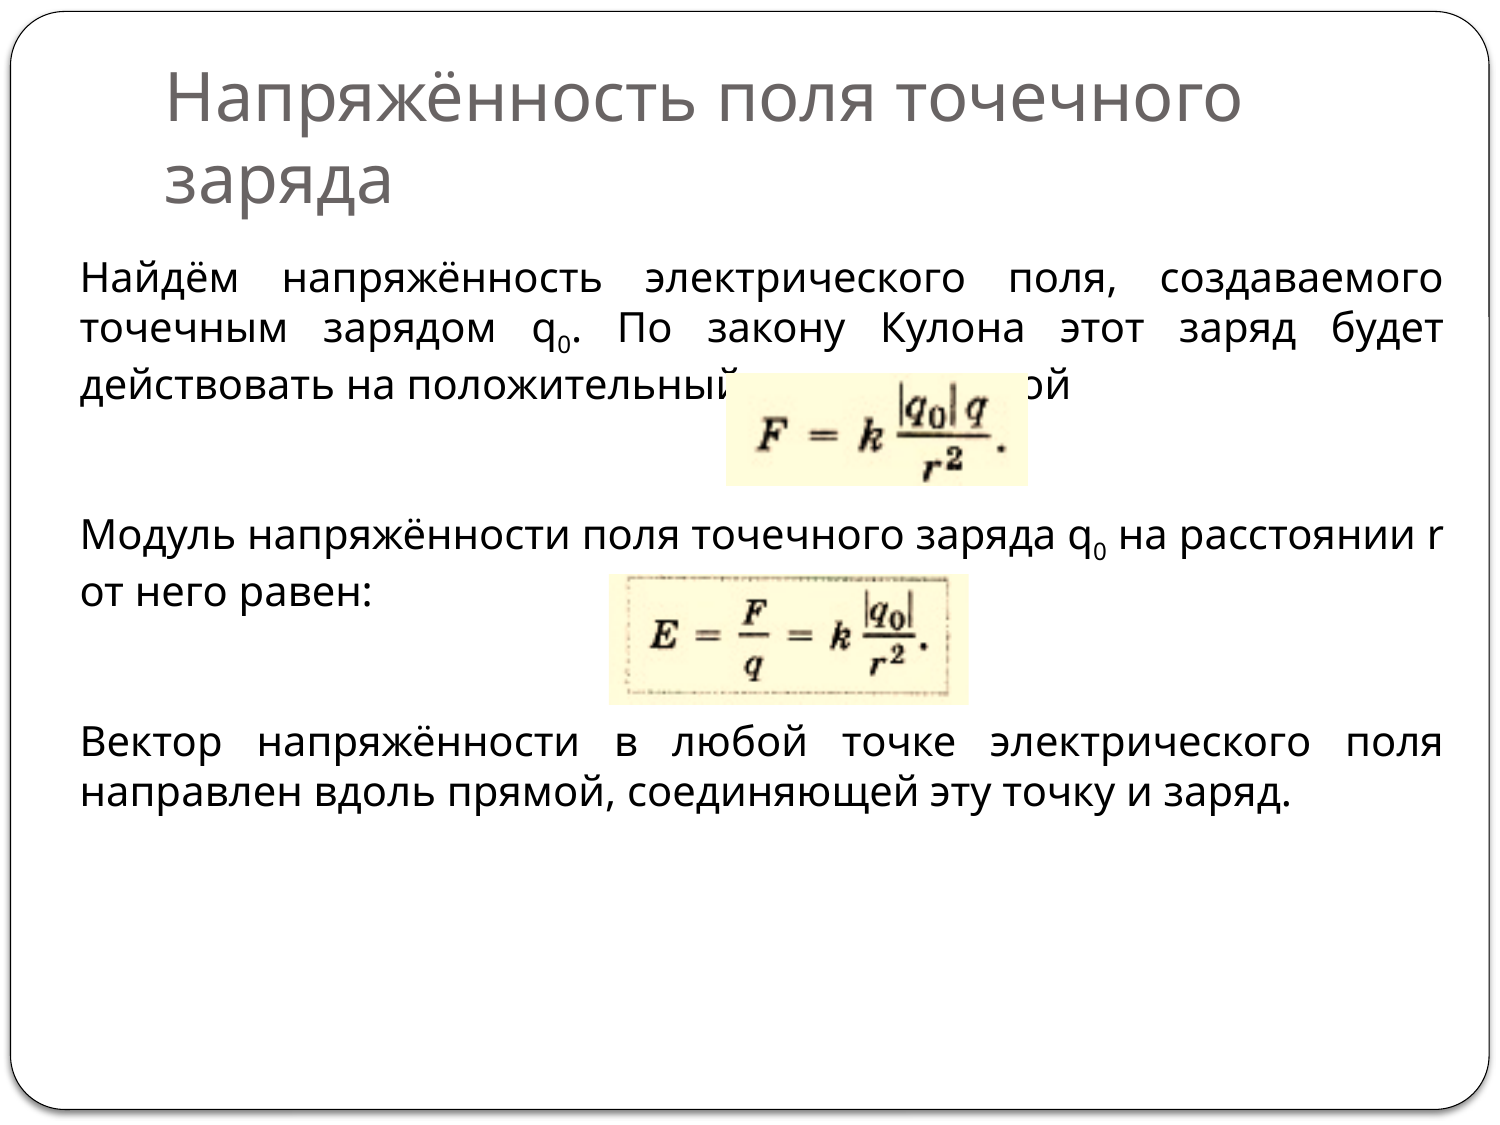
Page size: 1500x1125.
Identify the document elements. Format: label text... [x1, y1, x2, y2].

picture [726, 373, 1029, 487]
text_box Найдём напряжённость электрического поля, создаваемого точечным зарядом q0. По закону Кулона этот заряд будет действовать на положительный заряд q с силой Модуль напряжённости поля точечного заряда q0 на расстоянии r от него равен: Вектор напряжённости в любой точке электрического поля направлен вдоль прямой, соединяющей эту точку и заряд. [64, 243, 1459, 823]
picture [608, 573, 969, 705]
title Напряжённость поля точечного заряда [150, 45, 1425, 233]
